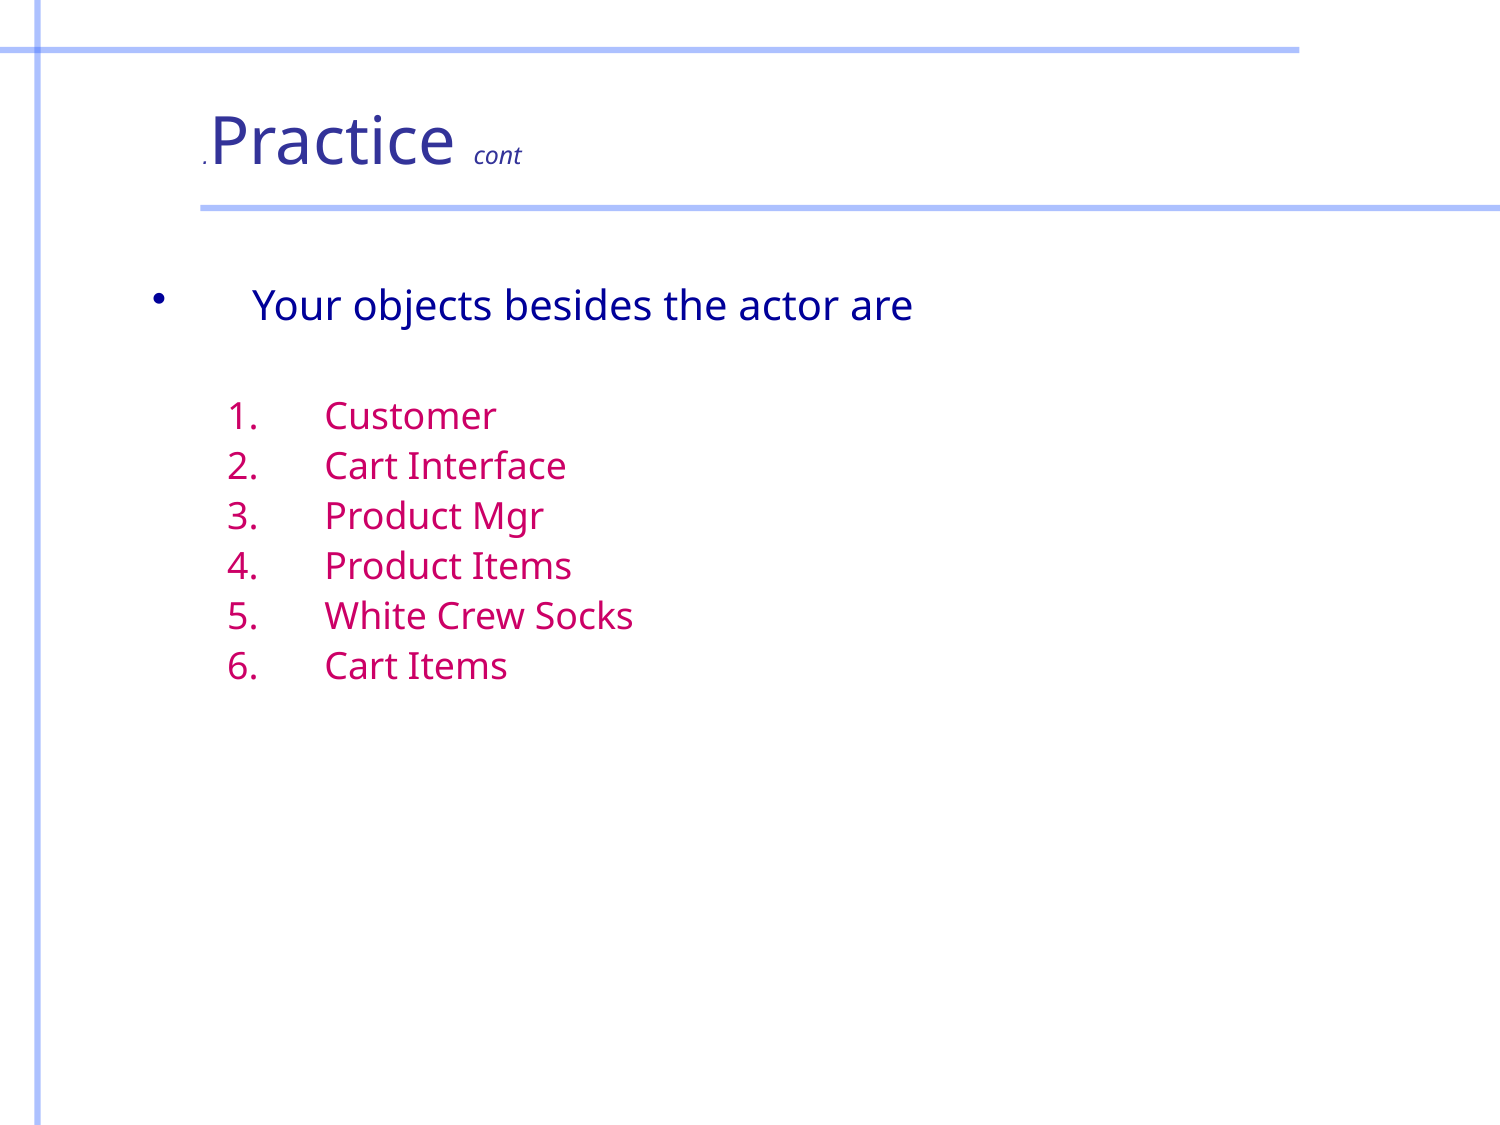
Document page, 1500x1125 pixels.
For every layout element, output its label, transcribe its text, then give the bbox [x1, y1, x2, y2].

text_box Your objects besides the actor are Customer Cart Interface Product Mgr Product Items White Crew Socks Cart Items [137, 212, 1475, 988]
text_box Practice cont. [187, 90, 1436, 185]
